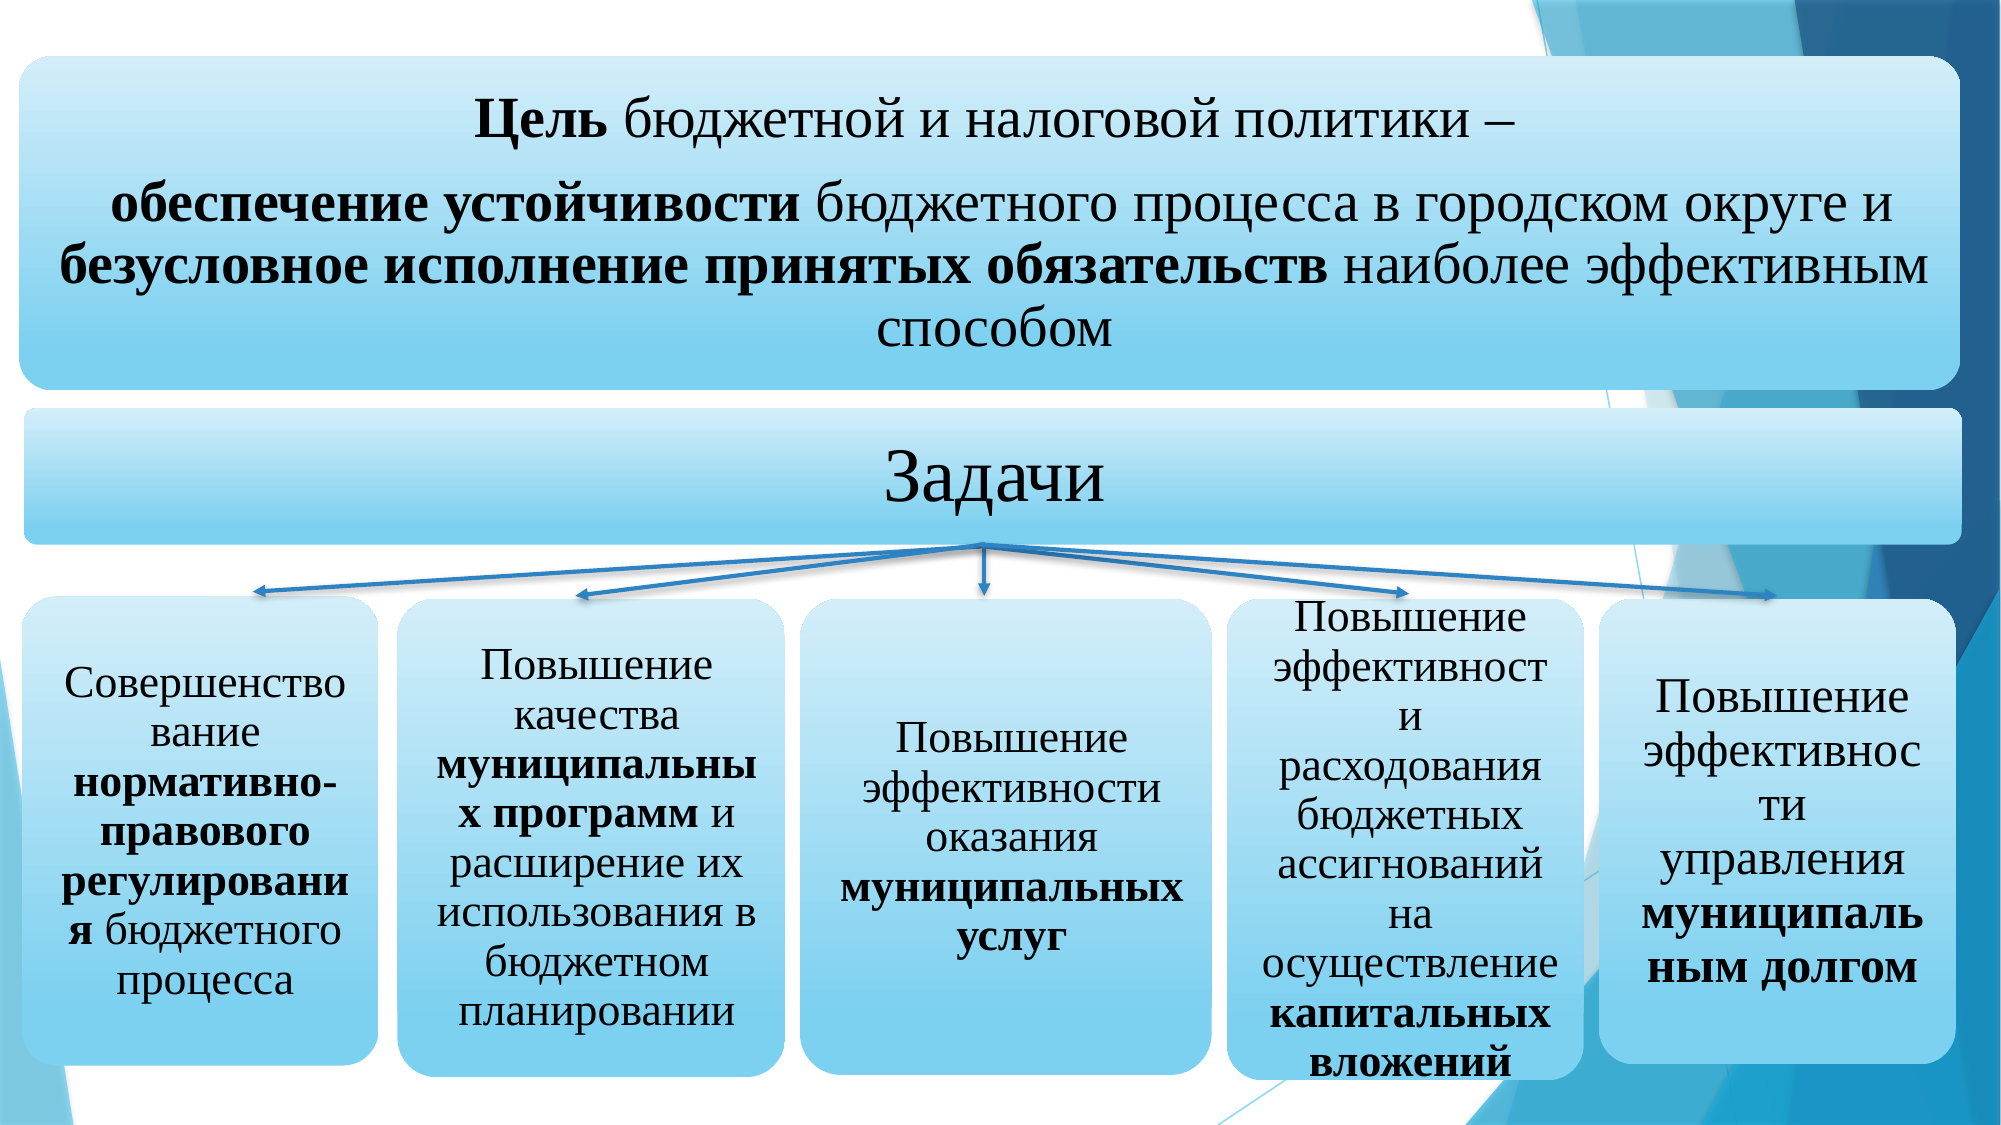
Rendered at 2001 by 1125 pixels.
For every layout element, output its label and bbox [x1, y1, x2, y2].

text_box [574, 543, 979, 597]
text_box [979, 543, 1778, 597]
text_box [18, 55, 1963, 1082]
text_box [252, 546, 571, 593]
